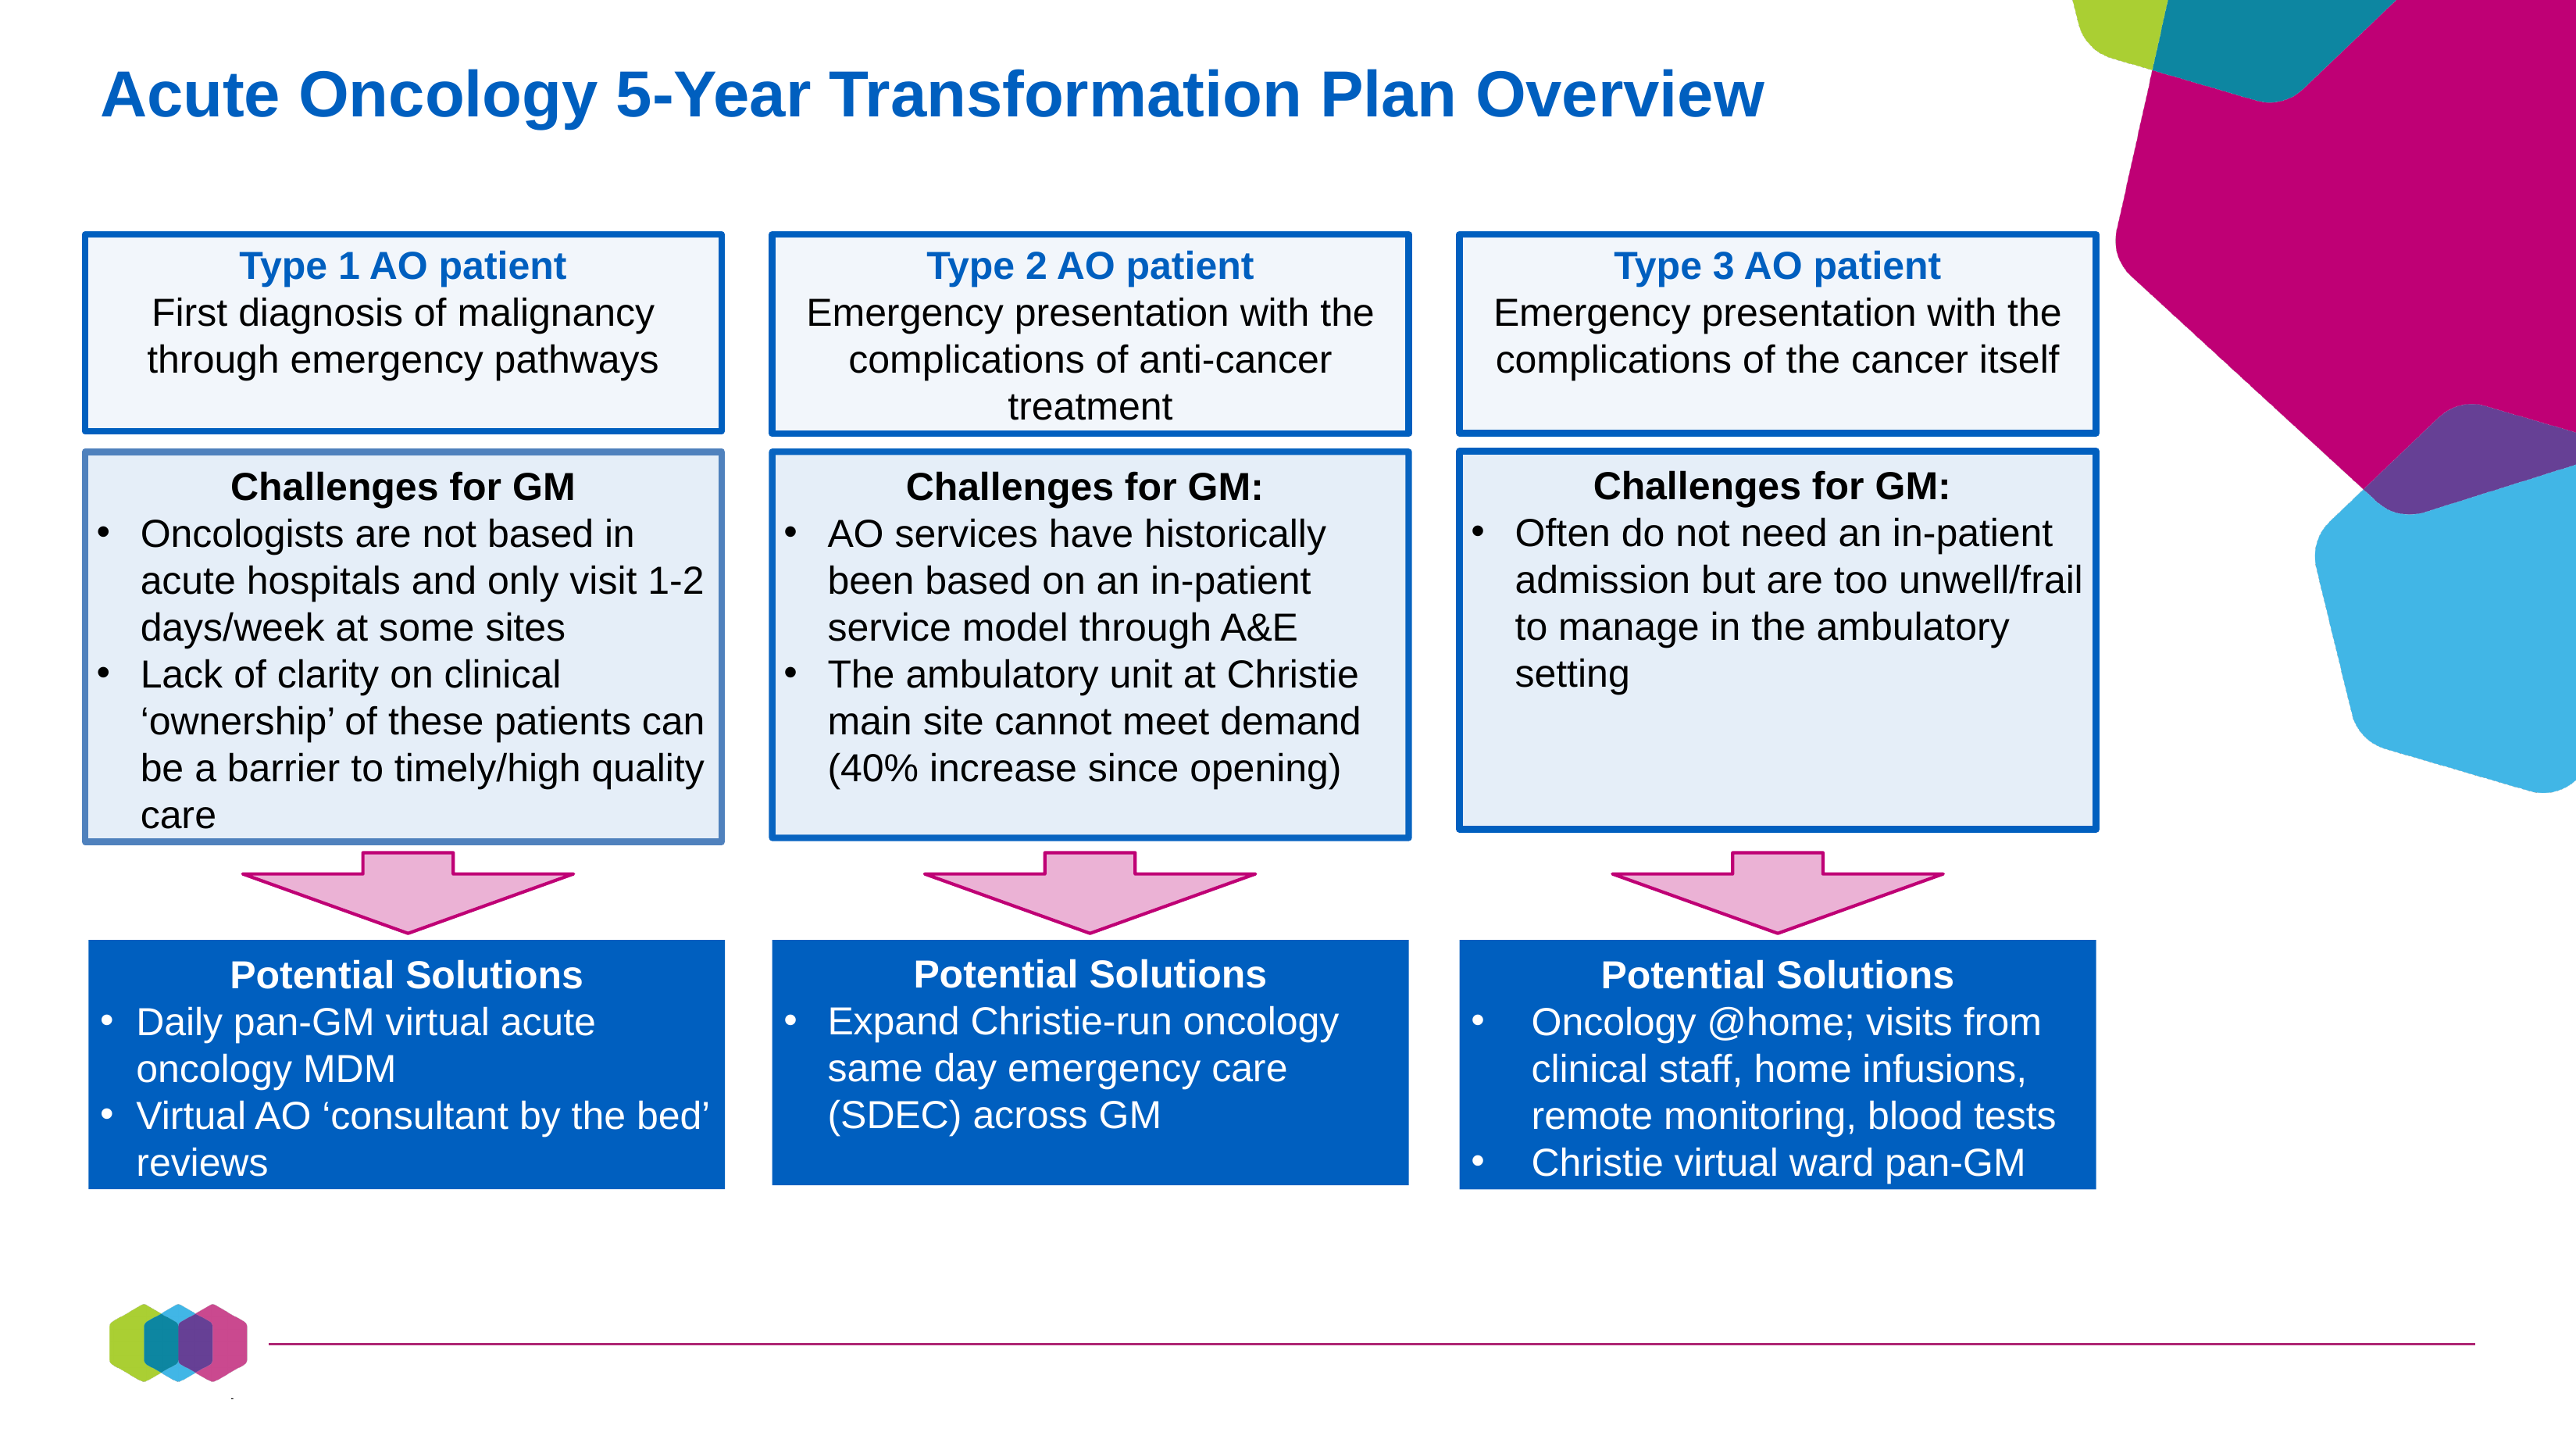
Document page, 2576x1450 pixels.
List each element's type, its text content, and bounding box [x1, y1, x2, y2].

text_box Type 1 AO patient First diagnosis of malignancy through emergency pathways [84, 234, 722, 432]
text_box Potential Solutions Expand Christie-run oncology same day emergency care (SDEC) across GM [772, 940, 1409, 1186]
text_box [1611, 851, 1945, 935]
picture [1878, 0, 2576, 985]
text_box Type 3 AO patient Emergency presentation with the complications of the cancer itself [1459, 234, 2096, 434]
text_box Challenges for GM: Often do not need an in-patient admission but are too unwell/frail to manage in the ambulatory setting [1459, 451, 2096, 830]
picture [48, 1304, 309, 1399]
text_box Acute Oncology 5-Year Transformation Plan Overview [88, 45, 1957, 171]
text_box Type 2 AO patient Emergency presentation with the complications of anti-cancer treatment [772, 234, 1409, 434]
text_box Challenges for GM: AO services have historically been based on an in-patient service model through A&E The ambulatory unit at Christie main site cannot meet demand (40% increase since opening) [772, 452, 1409, 838]
text_box [241, 851, 576, 935]
text_box Potential Solutions Oncology @home; visits from clinical staff, home infusions, remote monitoring, blood tests Christie virtual ward pan-GM [1459, 940, 2096, 1190]
text_box Challenges for GM Oncologists are not based in acute hospitals and only visit 1-2 days/week at some sites Lack of clarity on clinical ‘ownership’ of these patients can be a barrier to timely/high quality care [84, 452, 722, 842]
text_box Potential Solutions Daily pan-GM virtual acute oncology MDM Virtual AO ‘consultant by the bed’ reviews [88, 940, 726, 1190]
text_box [922, 851, 1258, 935]
